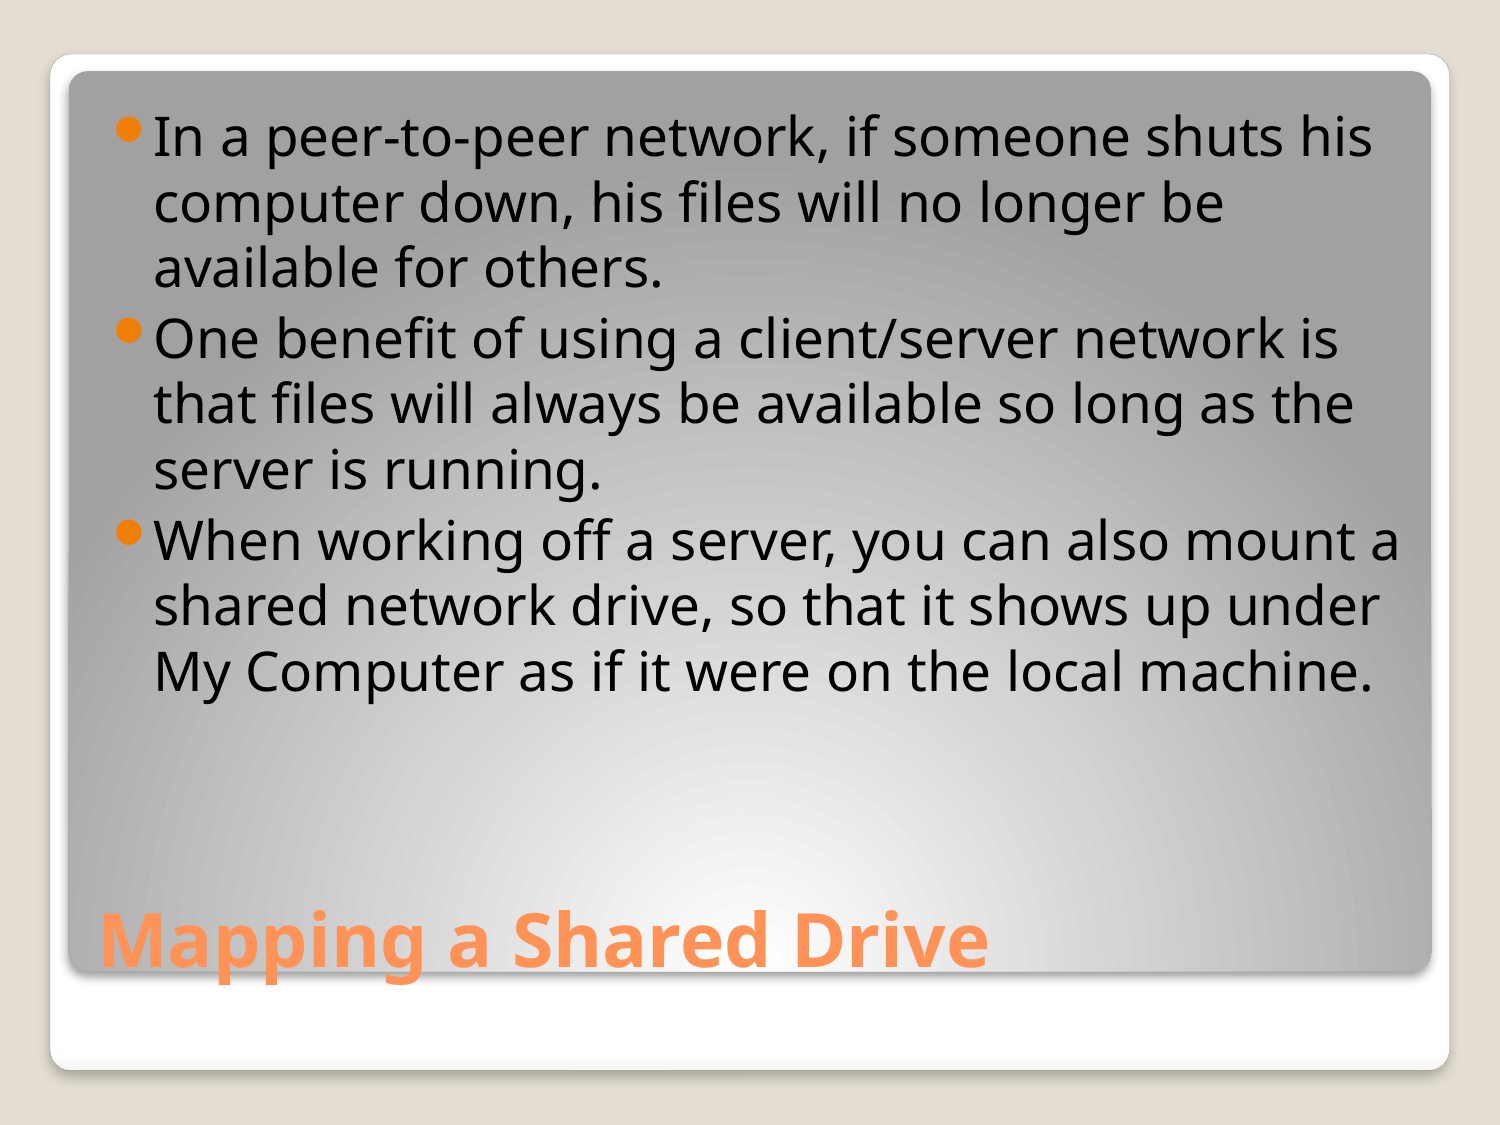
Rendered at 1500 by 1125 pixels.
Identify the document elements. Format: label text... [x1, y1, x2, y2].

list In a peer-to-peer network, if someone shuts his computer down, his files will no longer be available for others. One benefit of using a client/server network is that files will always be available so long as the server is running. When working off a server, you can also mount a shared network drive, so that it shows up under My Computer as if it were on the local machine. [82, 86, 1425, 774]
title Mapping a Shared Drive [82, 817, 1425, 990]
